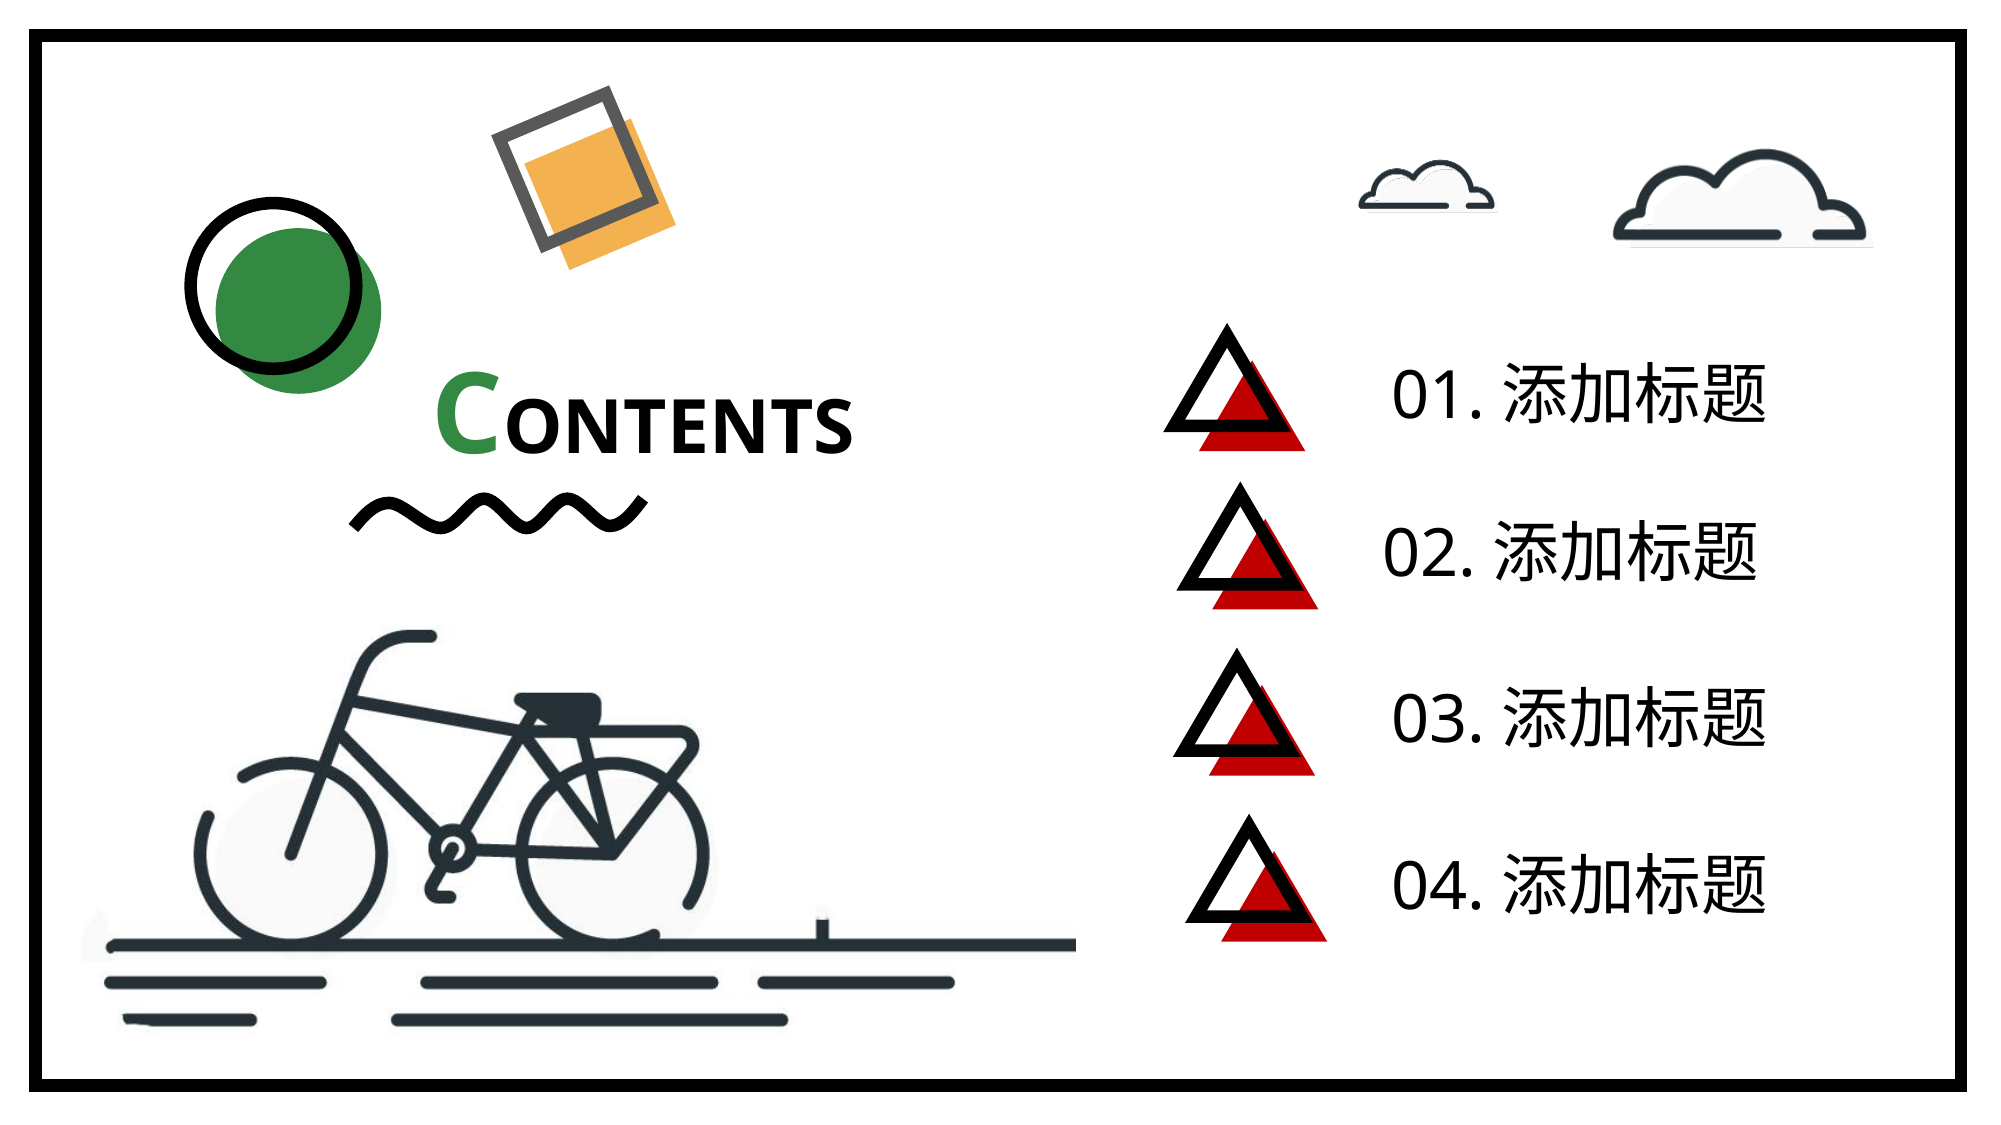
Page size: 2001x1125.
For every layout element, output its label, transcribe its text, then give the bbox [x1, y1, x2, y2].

text_box [1194, 824, 1305, 918]
text_box [1219, 848, 1330, 943]
text_box [1210, 516, 1321, 611]
text_box 01.添加标题 [1376, 344, 1965, 439]
picture [1339, 145, 1513, 225]
text_box [352, 497, 644, 530]
text_box CONTENTS [416, 266, 1062, 484]
text_box [1172, 333, 1283, 427]
text_box [189, 202, 358, 370]
text_box [1182, 657, 1292, 752]
picture [1578, 122, 1901, 271]
text_box [1197, 358, 1308, 453]
text_box 04.添加标题 [1376, 835, 1965, 930]
text_box [35, 35, 1962, 1087]
picture [81, 588, 1076, 1048]
text_box [1207, 682, 1317, 777]
text_box 02.添加标题 [1367, 502, 1956, 598]
text_box [1185, 491, 1296, 586]
text_box 03.添加标题 [1376, 668, 1965, 764]
text_box [498, 92, 653, 247]
